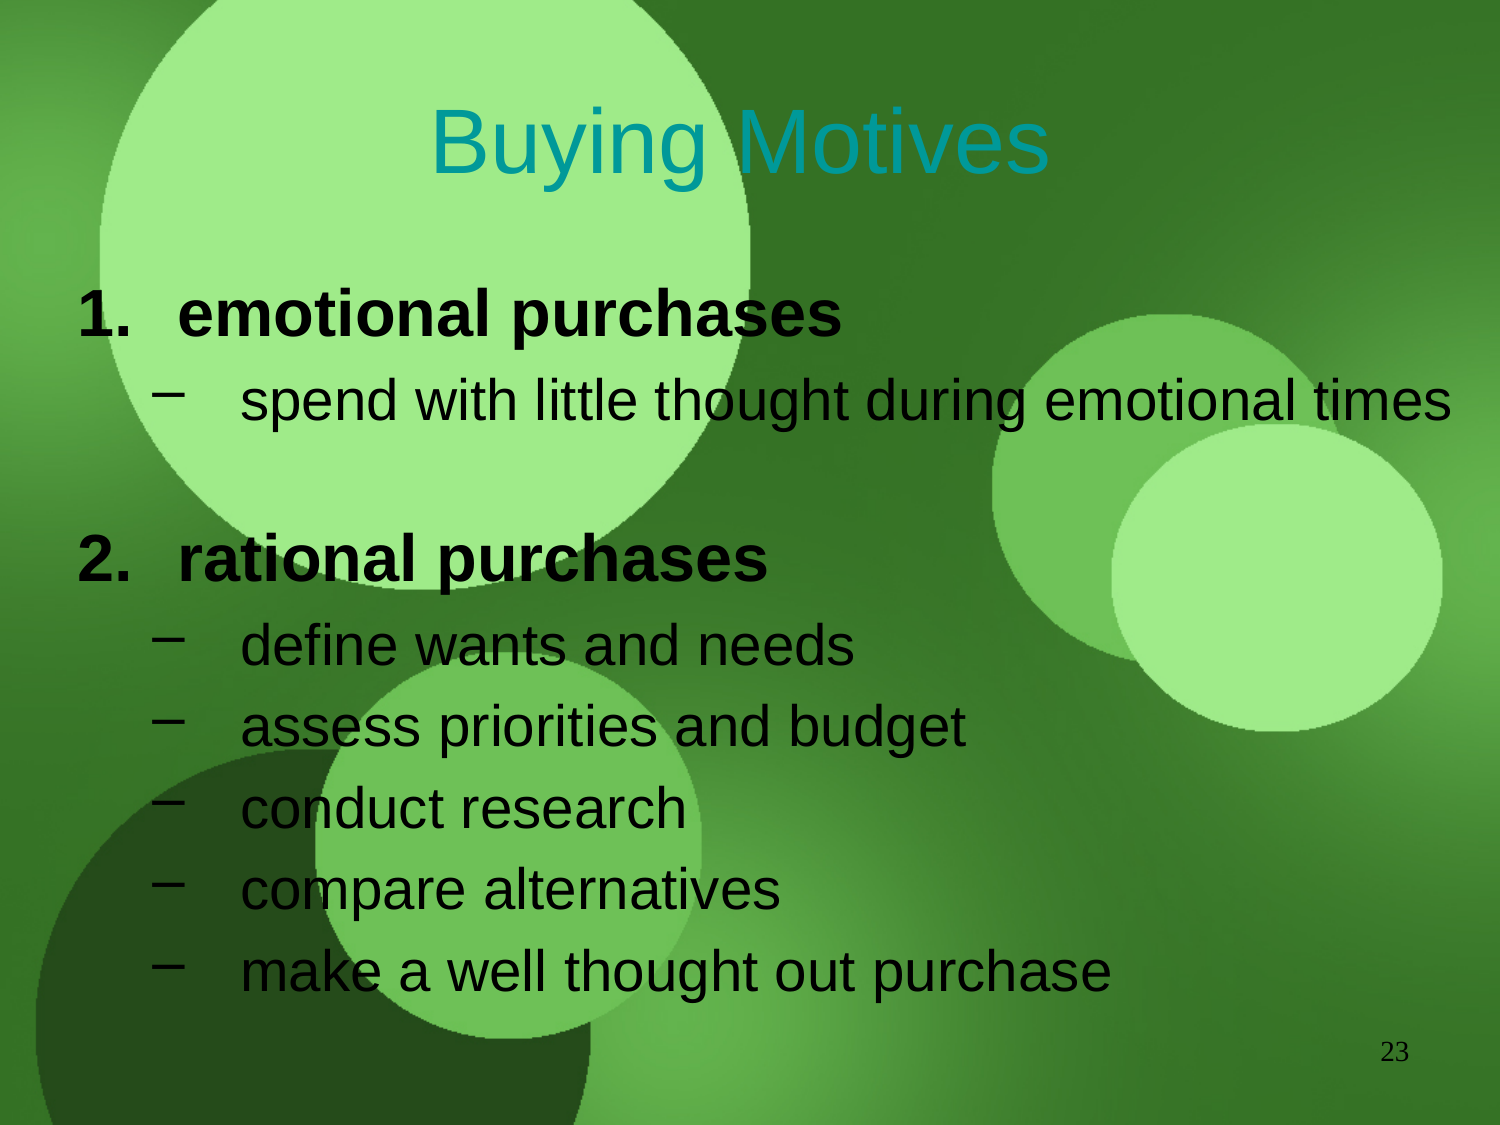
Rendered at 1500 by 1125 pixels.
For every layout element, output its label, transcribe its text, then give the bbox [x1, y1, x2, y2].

text_box Buying Motives [112, 75, 1388, 175]
slide_number 23 [1074, 1051, 1426, 1103]
picture [0, 0, 1500, 1125]
list emotional purchases spend with little thought during emotional times rational purchases define wants and needs assess priorities and budget conduct research compare alternatives make a well thought out purchase [62, 262, 1500, 1051]
